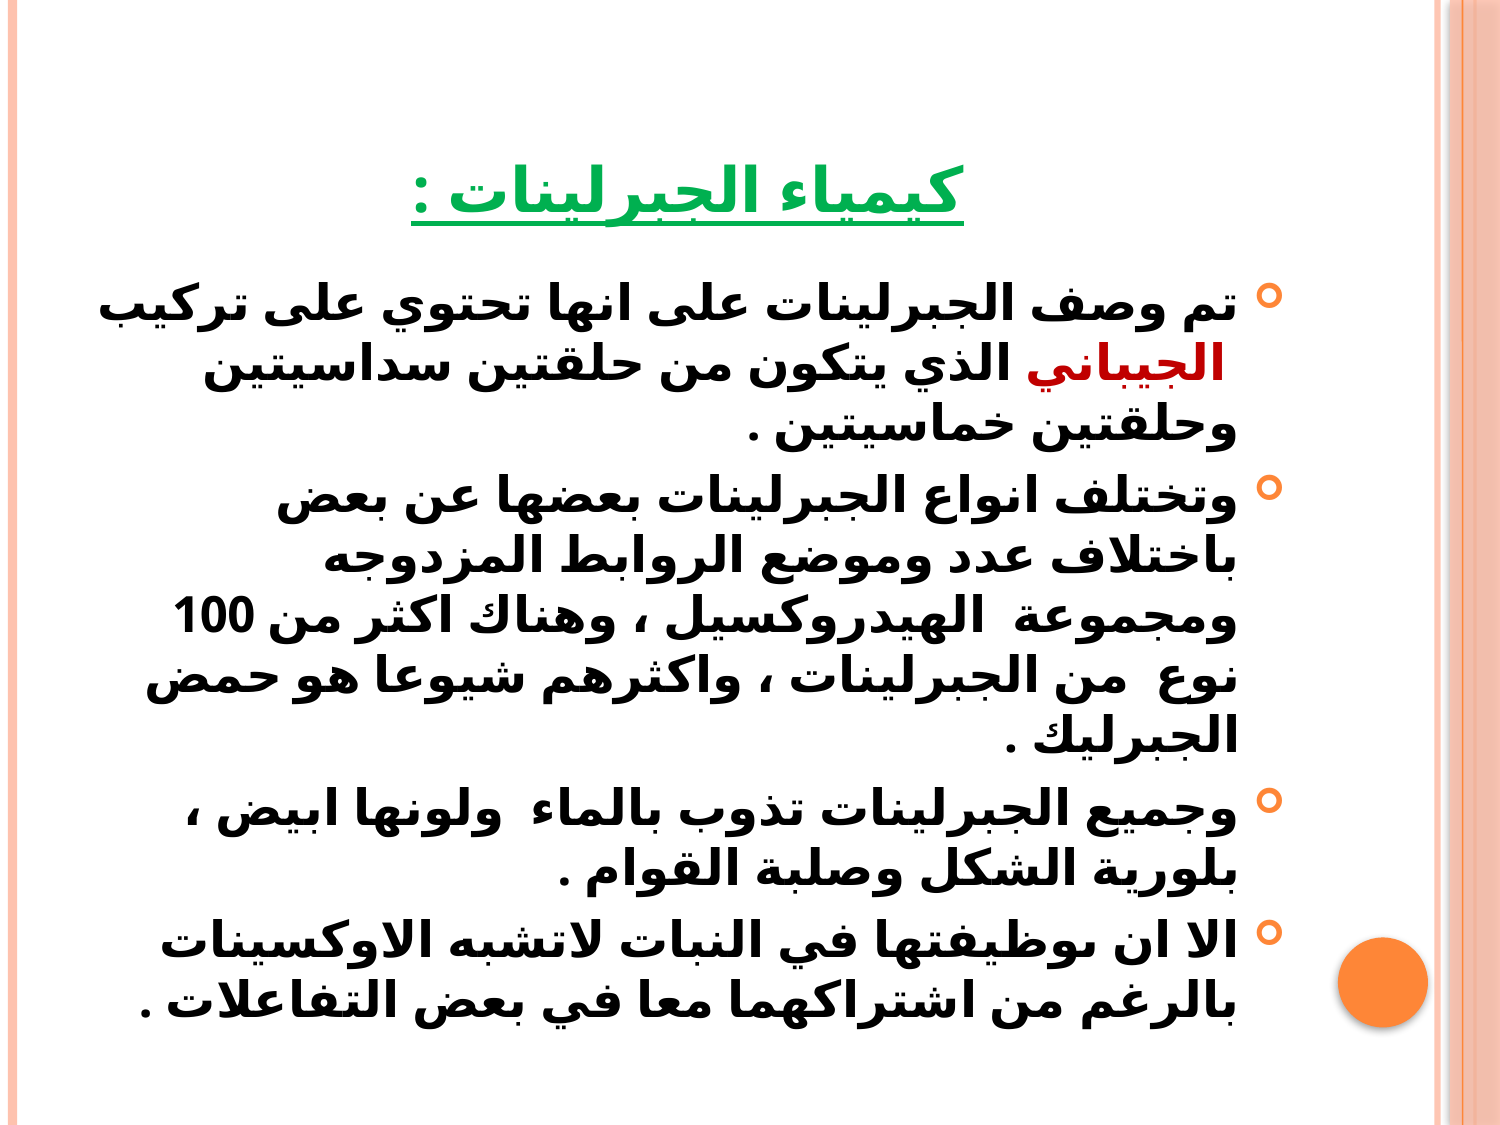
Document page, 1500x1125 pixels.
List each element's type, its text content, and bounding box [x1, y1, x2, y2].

list تم وصف الجبرلينات على انها تحتوي على تركيب الجيباني الذي يتكون من حلقتين سداسيتين وحلقتين خماسيتين . وتختلف انواع الجبرلينات بعضها عن بعض باختلاف عدد وموضع الروابط المزدوجه ومجموعة الهيدروكسيل ، وهناك اكثر من 100 نوع من الجبرلينات ، واكثرهم شيوعا هو حمض الجبرليك . وجميع الجبرلينات تذوب بالماء ولونها ابيض ، بلورية الشكل وصلبة القوام . الا ان ىوظيفتها في النبات لاتشبه الاوكسينات بالرغم من اشتراكهما معا في بعض التفاعلات . [75, 262, 1300, 1062]
title كيمياء الجبرلينات : [75, 45, 1300, 233]
